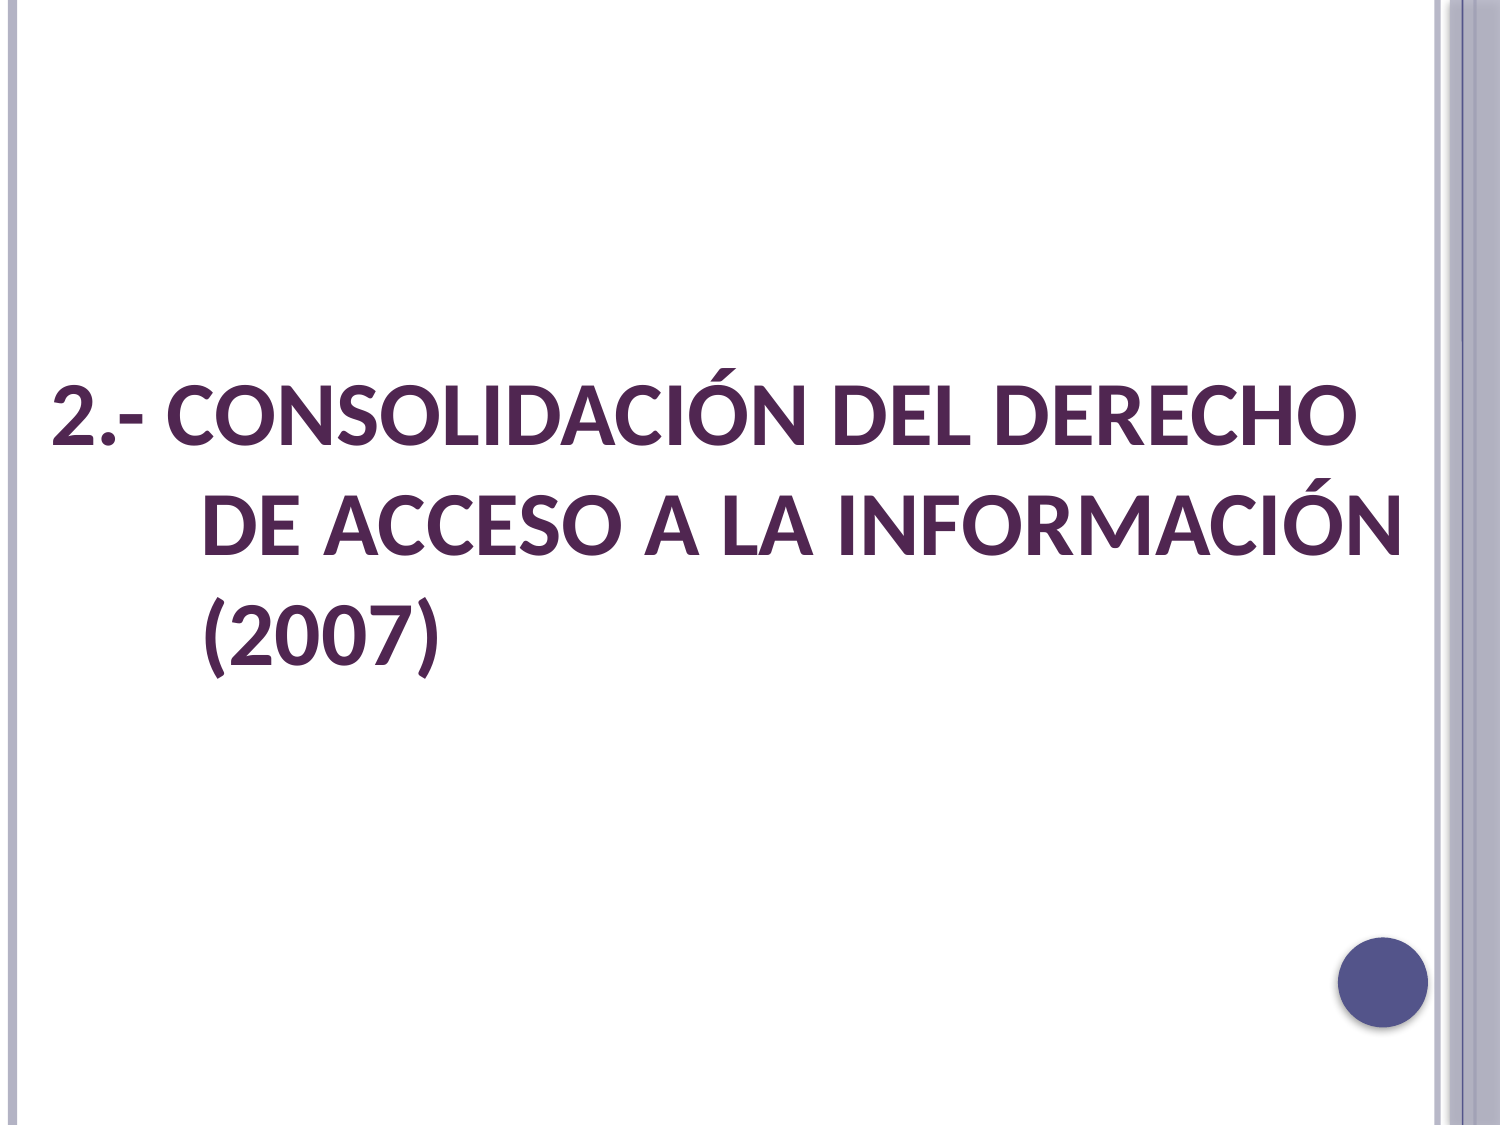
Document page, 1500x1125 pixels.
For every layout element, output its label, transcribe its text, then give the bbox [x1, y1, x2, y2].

title 2.- Consolidación del derecho de acceso a la información (2007) [35, 328, 1436, 692]
